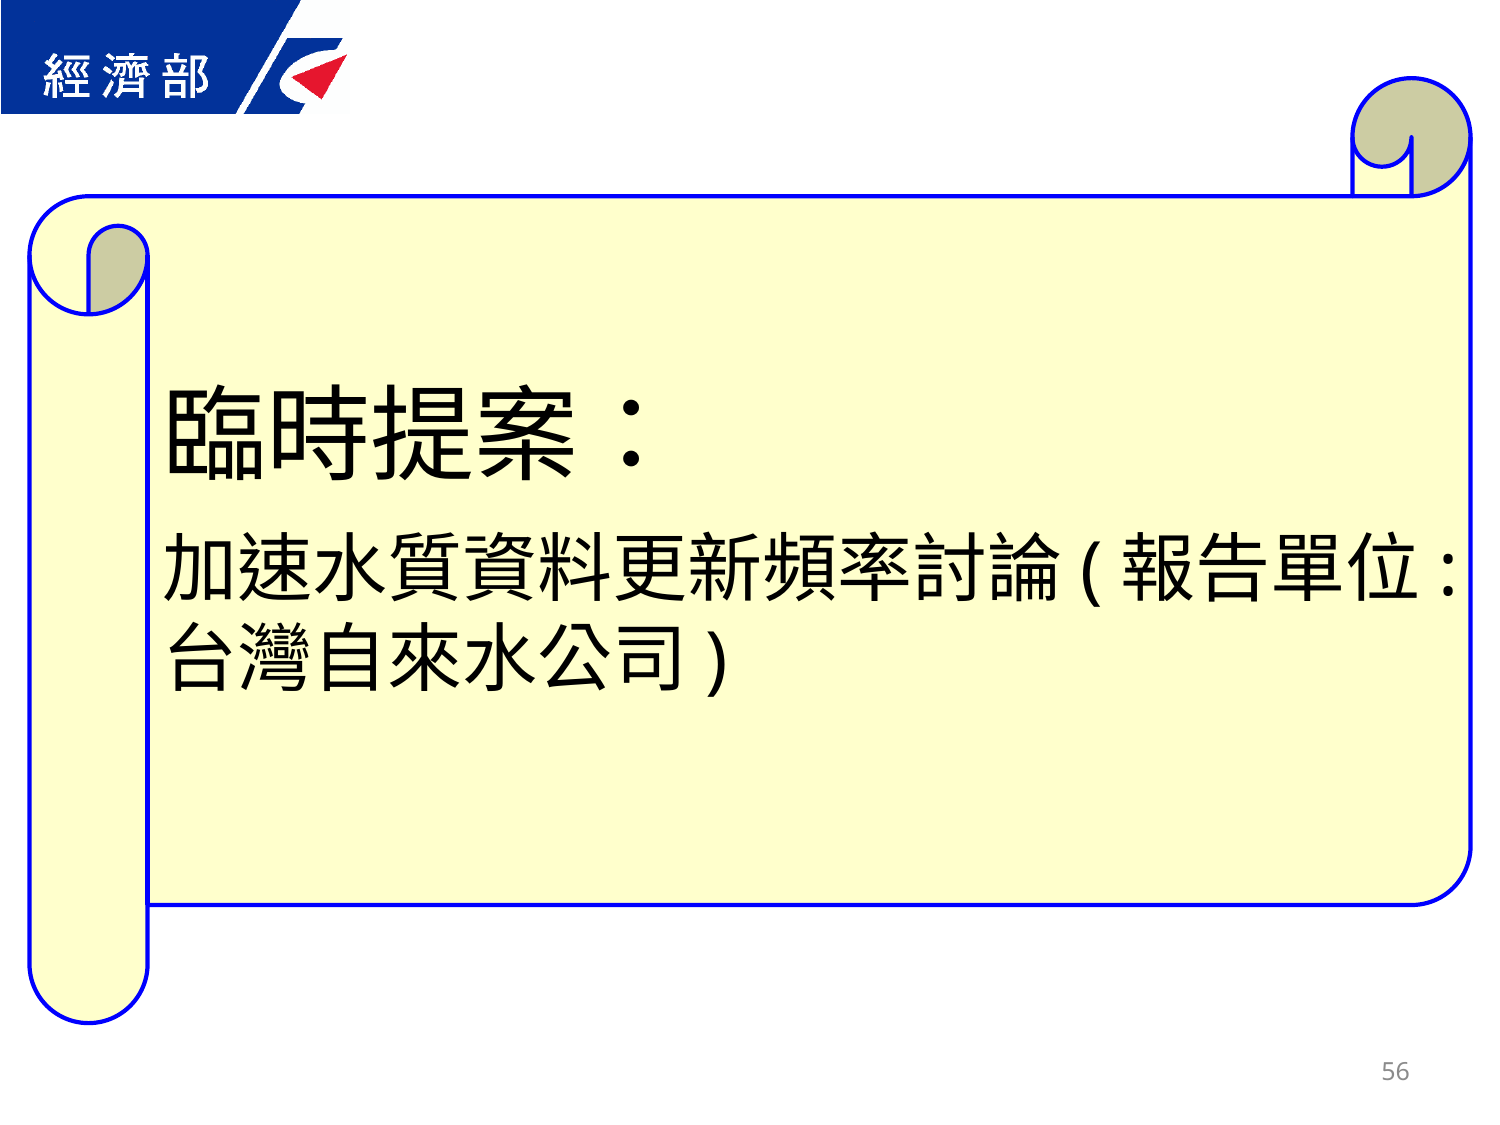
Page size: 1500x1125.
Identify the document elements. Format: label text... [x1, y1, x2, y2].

picture [0, 0, 350, 114]
slide_number 56 [1074, 1042, 1425, 1103]
text_box 臨時提案： 加速水質資料更新頻率討論(報告單位:台灣自來水公司) [147, 360, 1483, 708]
text_box [27, 76, 1473, 1026]
